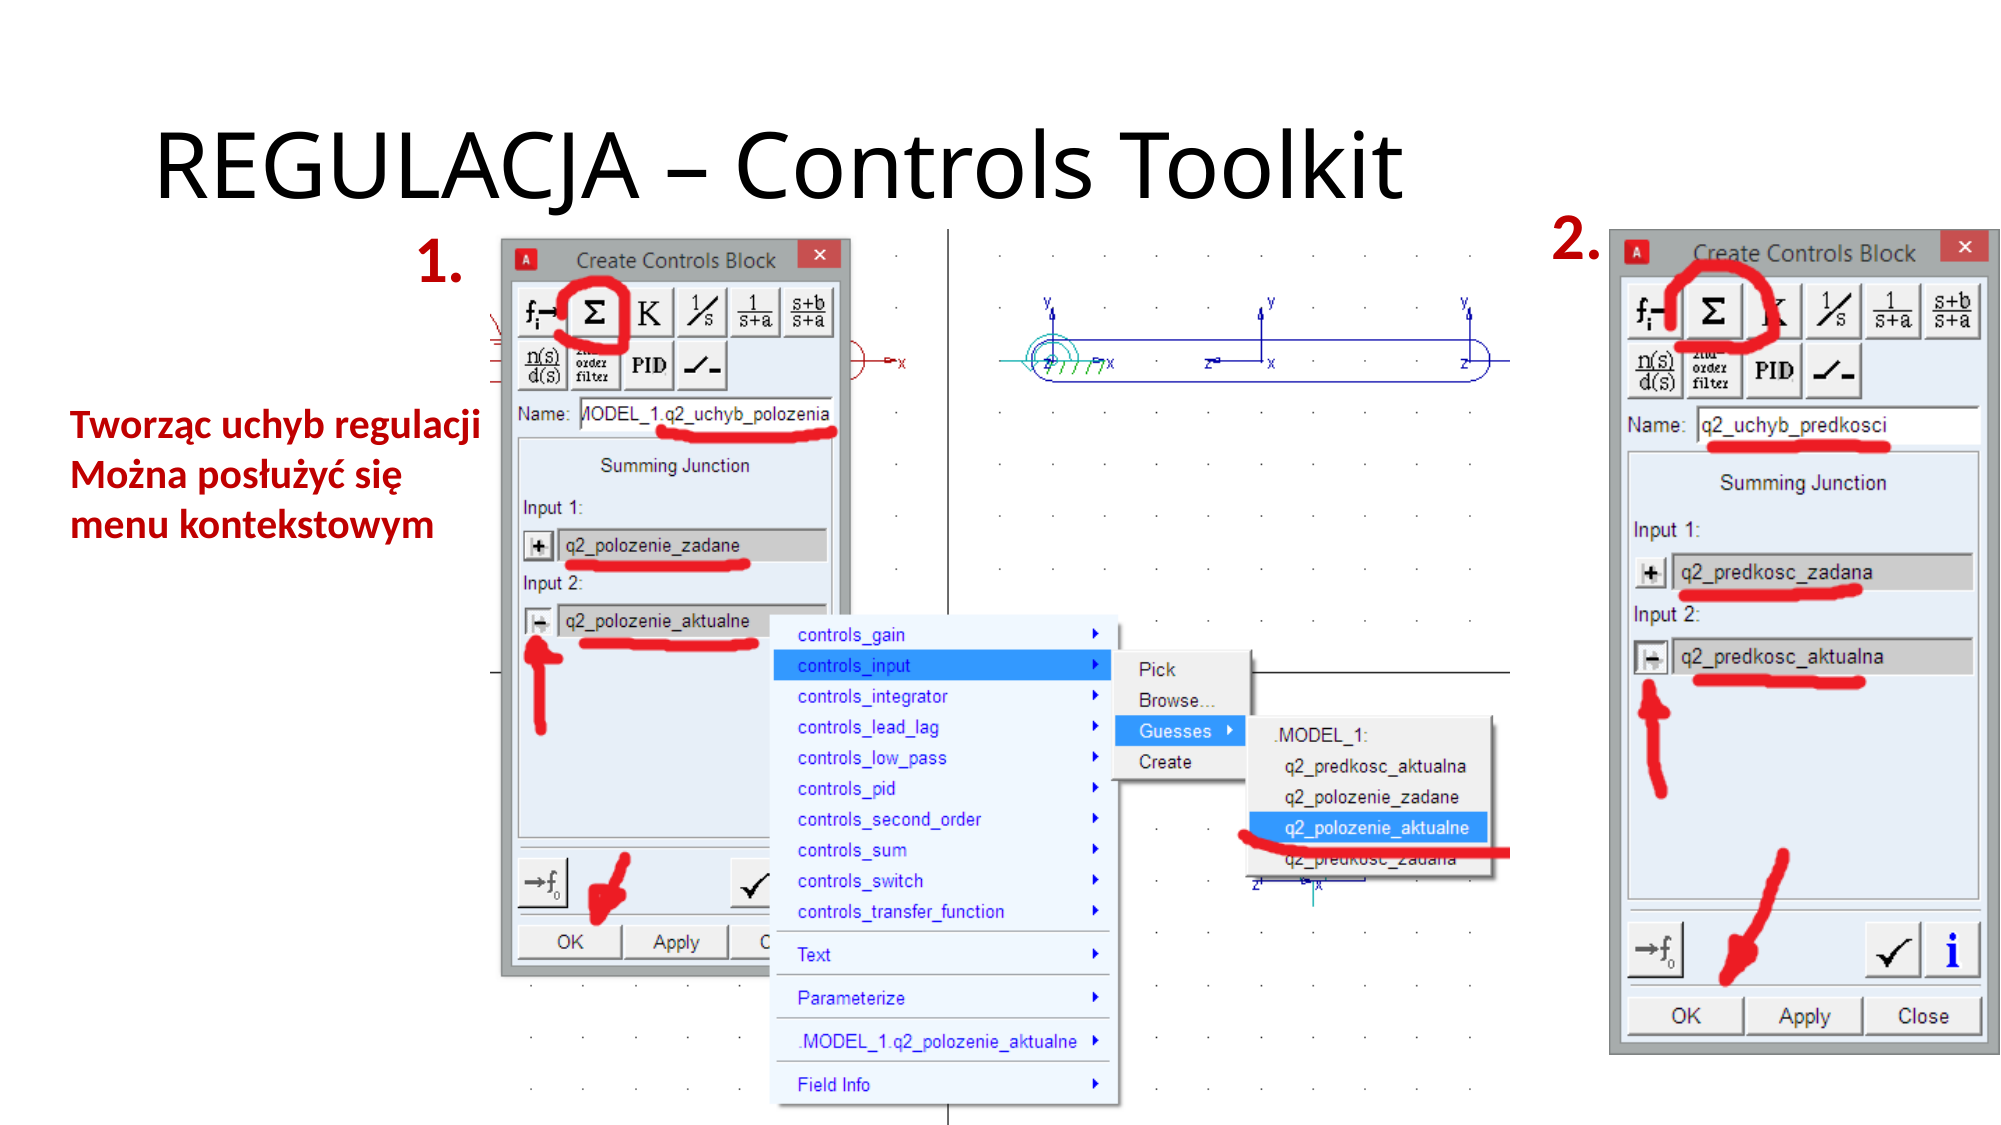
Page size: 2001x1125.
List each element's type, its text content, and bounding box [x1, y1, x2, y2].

picture [1609, 229, 2000, 1055]
picture [490, 229, 1510, 1125]
text_box 1. [399, 208, 482, 304]
text_box 2. [1536, 185, 1620, 281]
title REGULACJA – Controls Toolkit [137, 59, 1863, 278]
text_box Tworząc uchyb regulacji Można posłużyć się menu kontekstowym [54, 389, 490, 555]
